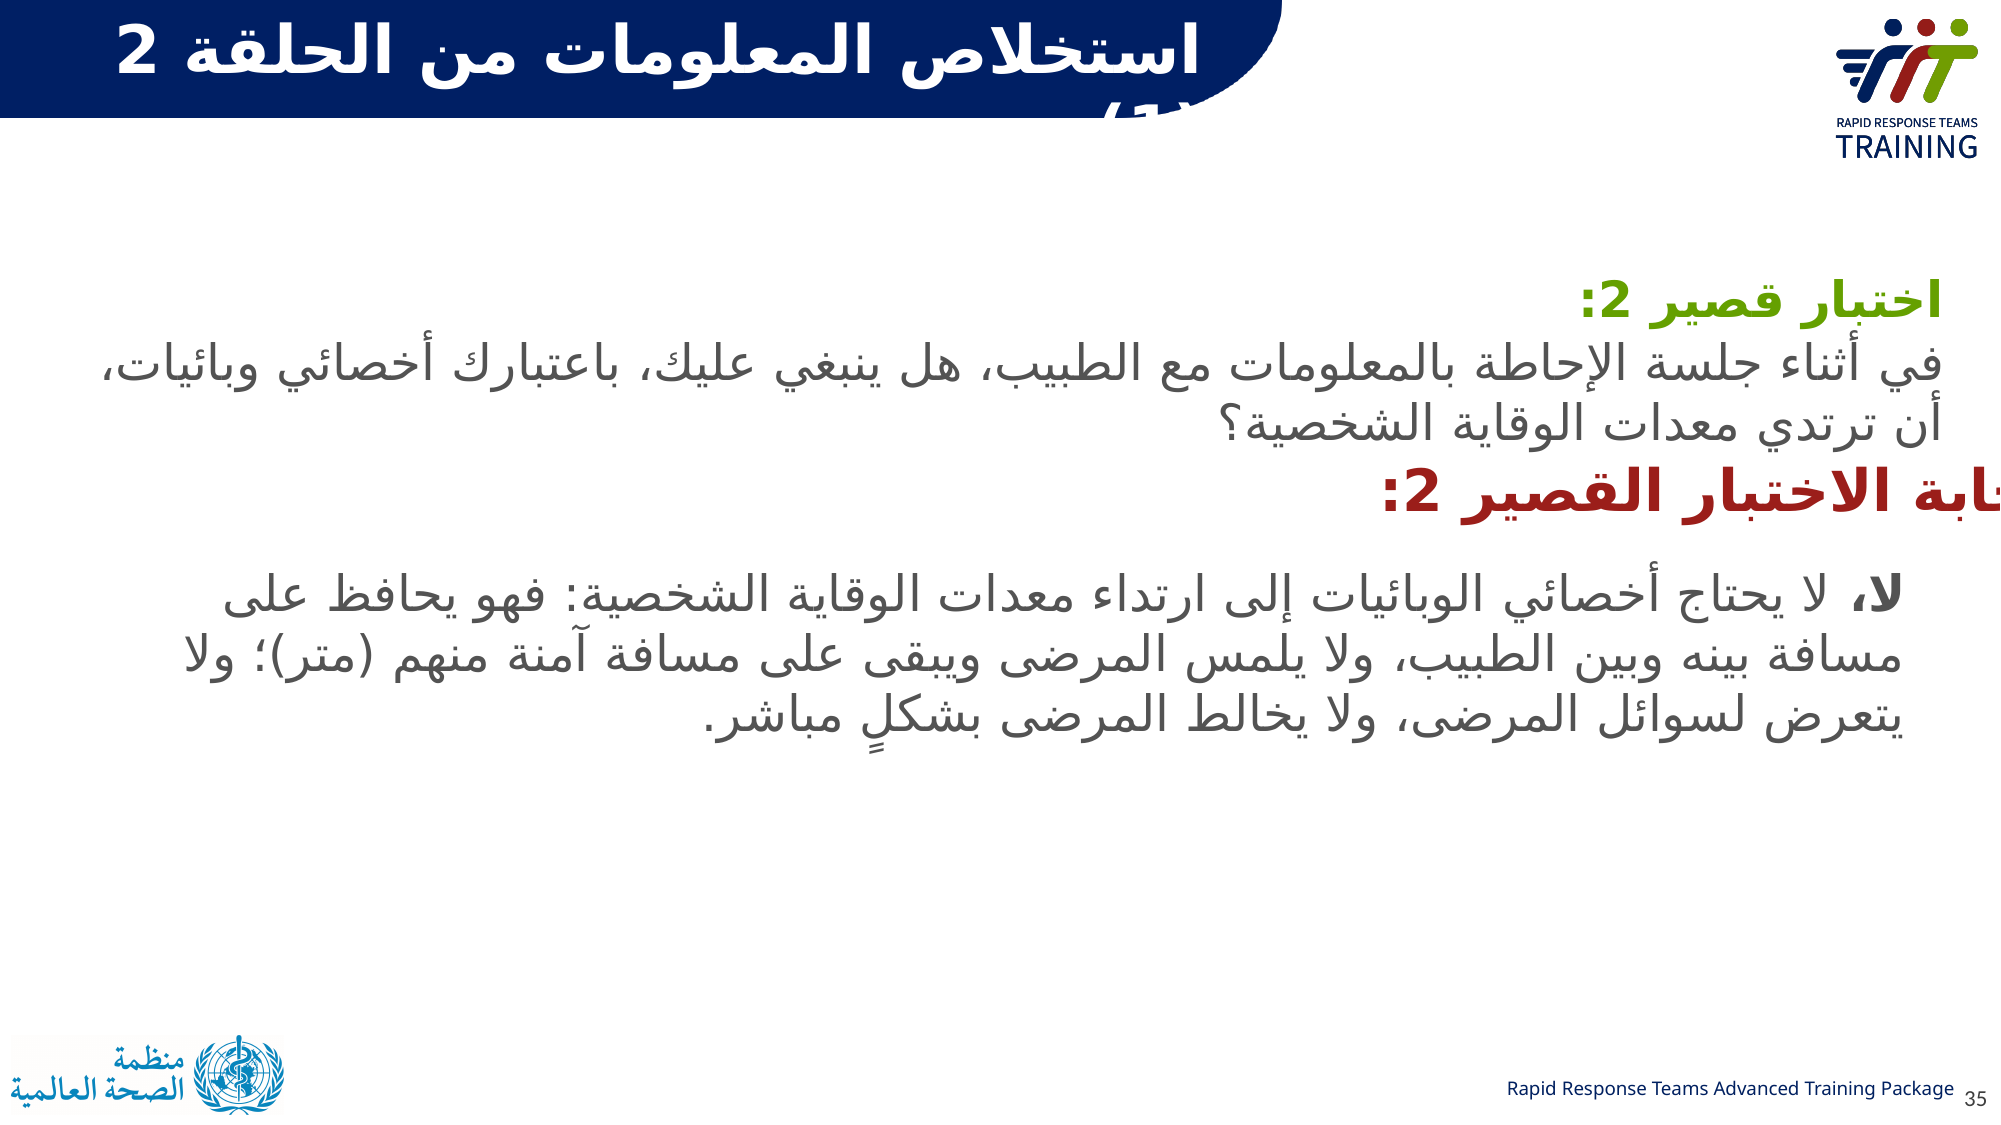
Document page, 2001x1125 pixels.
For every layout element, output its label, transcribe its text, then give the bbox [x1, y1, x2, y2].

text_box استخلاص المعلومات من الحلقة 2 (1) [0, 0, 1212, 175]
text_box اختبار قصير 2: في أثناء جلسة الإحاطة بالمعلومات مع الطبيب، هل ينبغي عليك، باعتبارك أخصائي وبائيات، أن ترتدي معدات الوقاية الشخصية؟ [67, 264, 1944, 514]
list لا، لا يحتاج أخصائي الوبائيات إلى ارتداء معدات الوقاية الشخصية: فهو يحافظ على مسافة بينه وبين الطبيب، ولا يلمس المرضى ويبقى على مسافة آمنة منهم (متر)؛ ولا يتعرض لسوائل المرضى، ولا يخالط المرضى بشكلٍ مباشر. [92, 553, 1914, 1042]
picture [1212, 0, 1282, 118]
text_box إجابة الاختبار القصير 2: [1344, 453, 2000, 532]
picture [241, 1050, 247, 1059]
picture [11, 1035, 284, 1115]
picture [1835, 19, 1978, 167]
